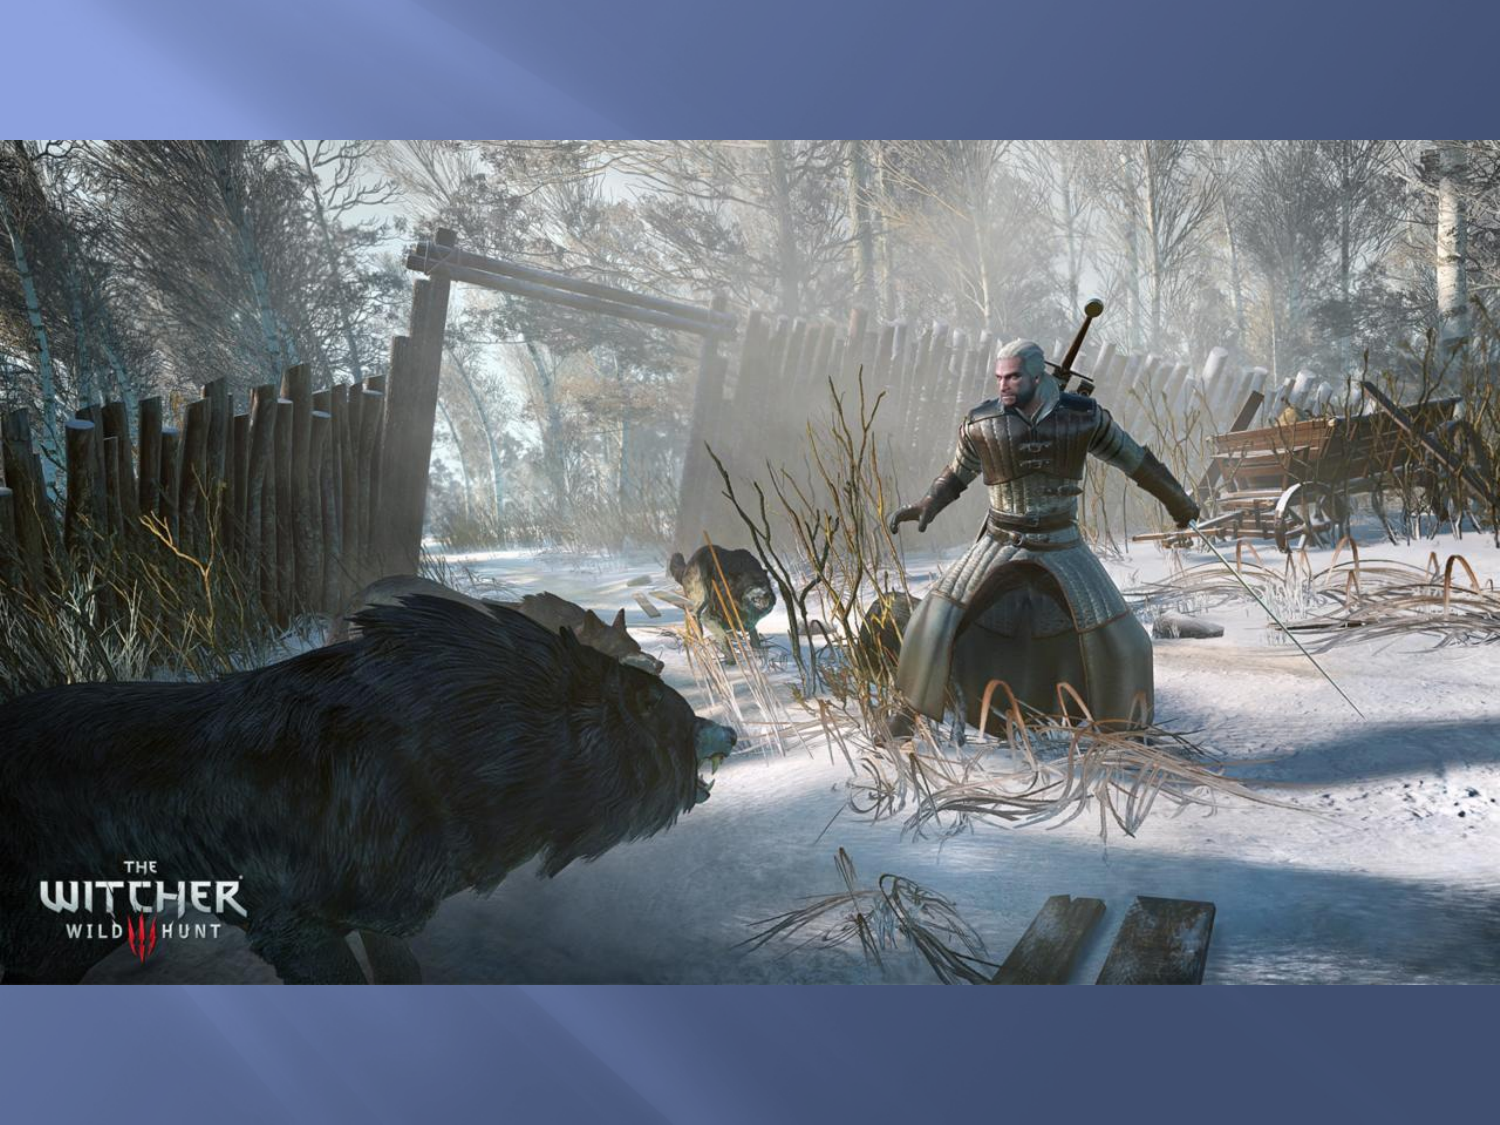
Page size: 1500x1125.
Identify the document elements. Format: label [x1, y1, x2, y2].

picture [0, 140, 1500, 985]
